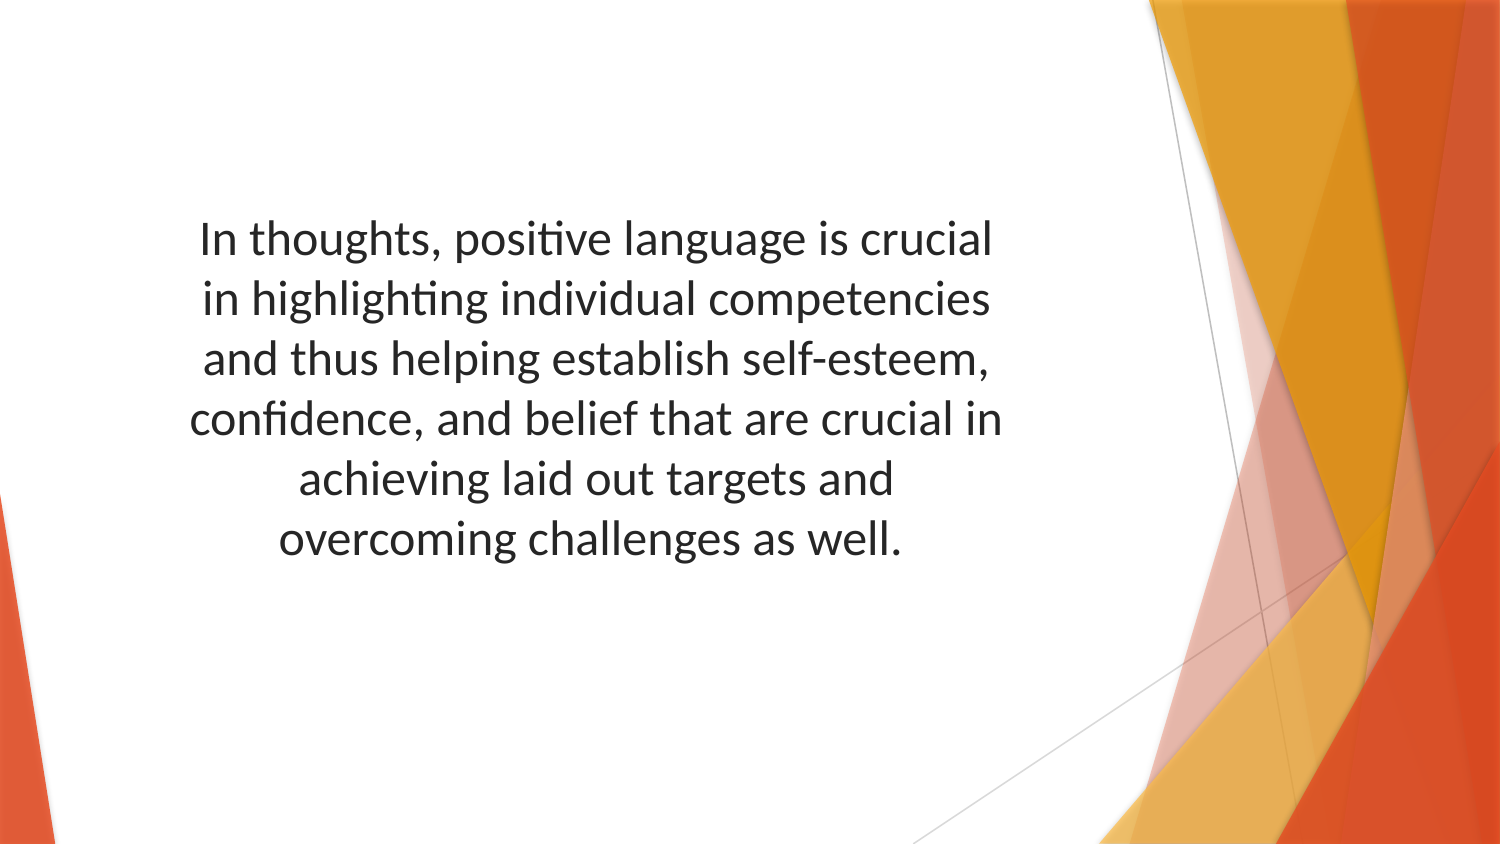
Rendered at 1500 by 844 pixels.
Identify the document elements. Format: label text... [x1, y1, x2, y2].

list In thoughts, positive language is crucial in highlighting individual competencies and thus helping establish self-esteem, confidence, and belief that are crucial in achieving laid out targets and overcoming challenges as well. [171, 197, 1022, 718]
